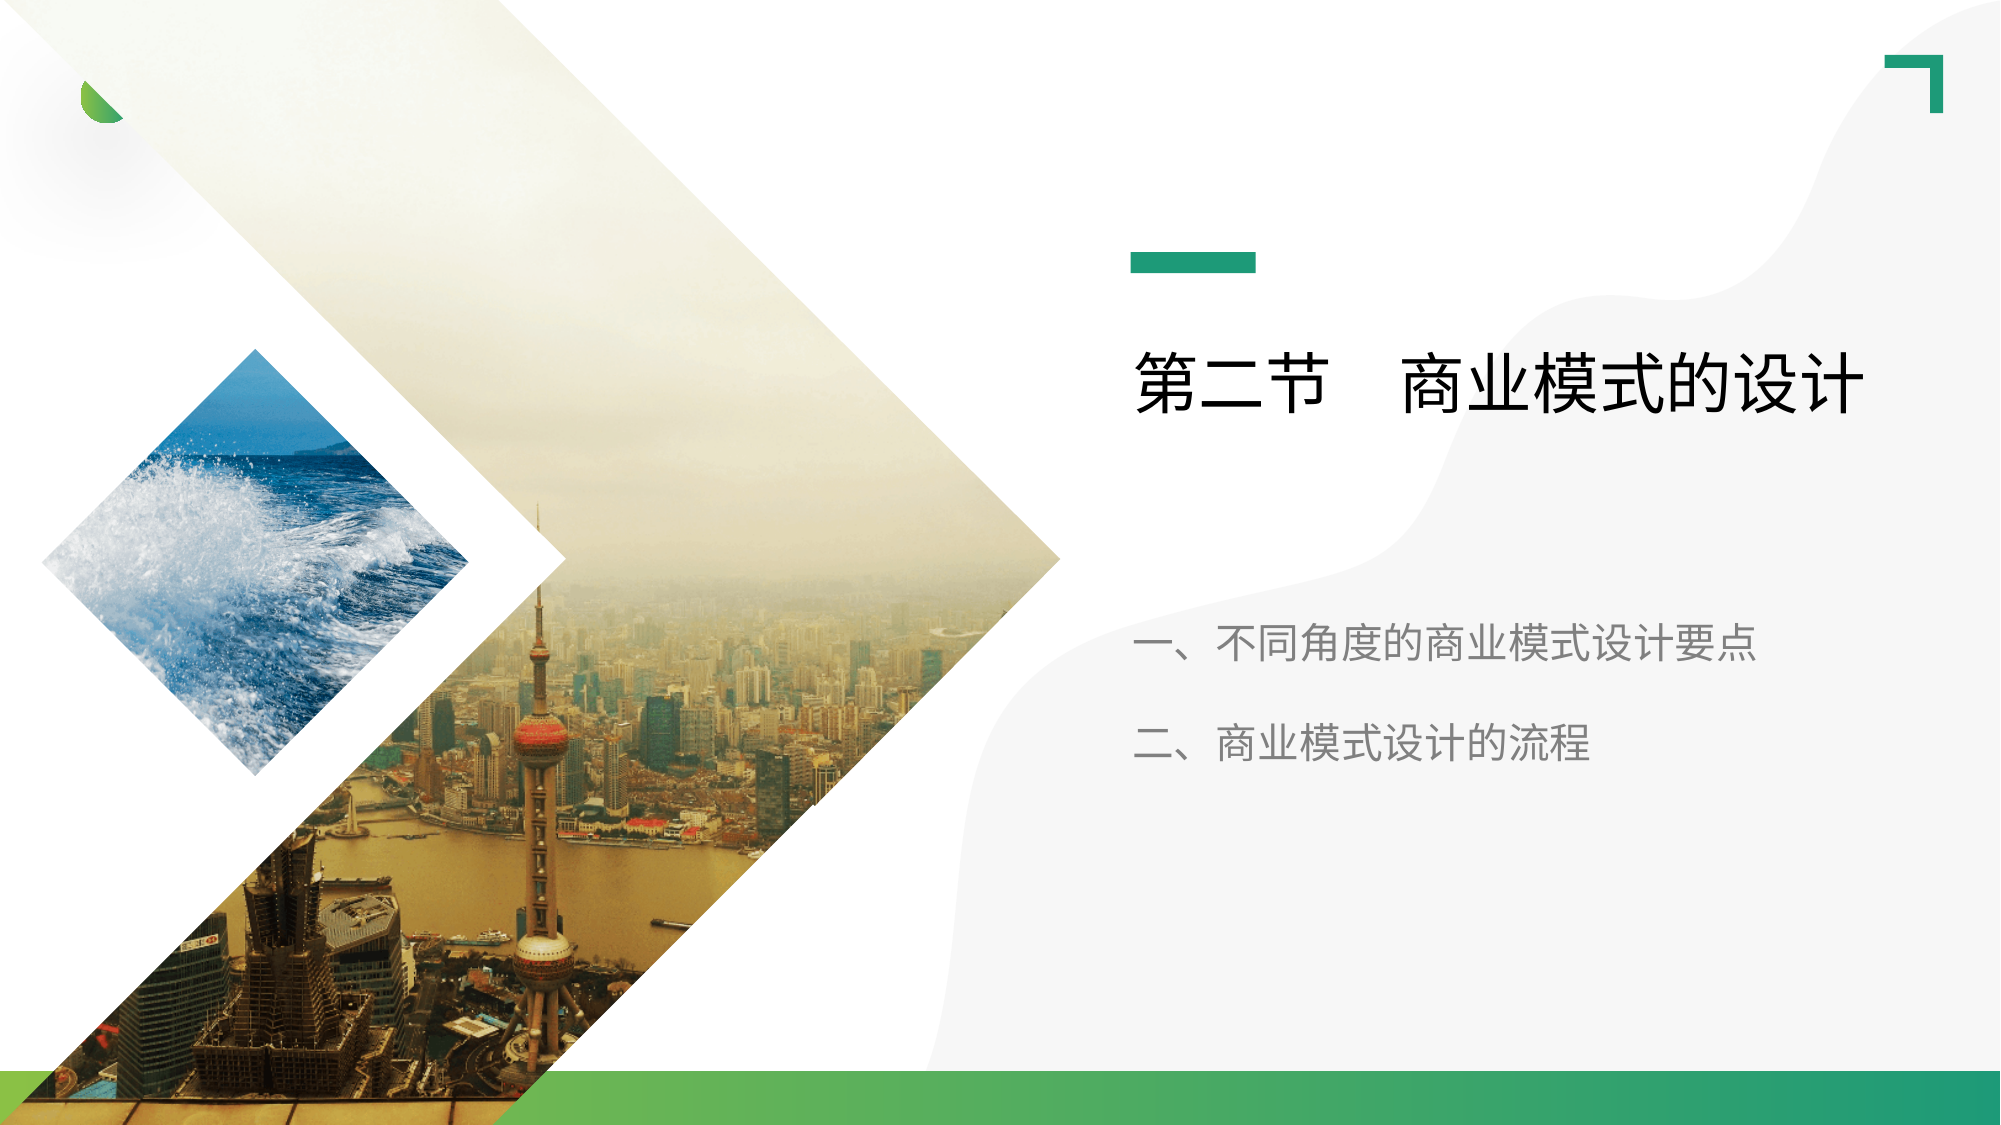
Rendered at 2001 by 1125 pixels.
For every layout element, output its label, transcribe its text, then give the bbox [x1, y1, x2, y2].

text_box [0, 0, 1062, 1125]
text_box 第二节 商业模式的设计 [1117, 334, 1885, 430]
text_box 一、不同角度的商业模式设计要点 二、商业模式设计的流程 [1117, 559, 1856, 775]
text_box [40, 347, 471, 778]
text_box [1130, 251, 1257, 274]
text_box [1884, 54, 1944, 114]
